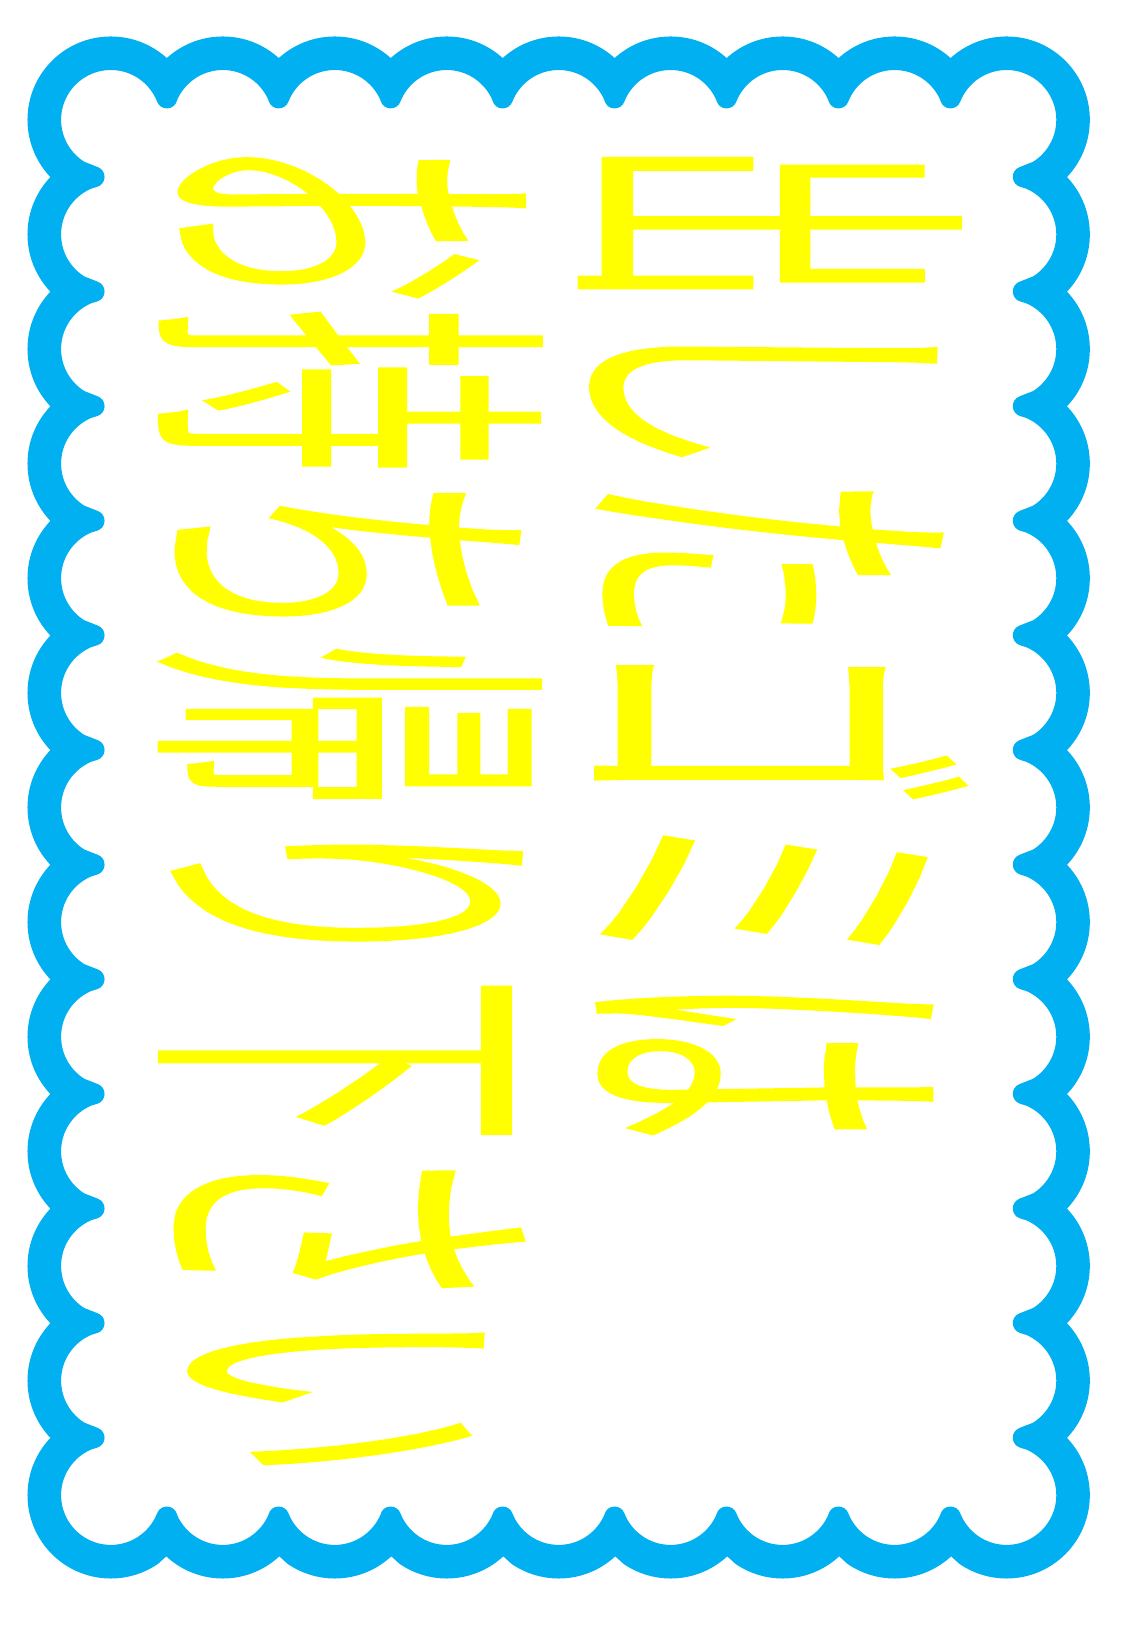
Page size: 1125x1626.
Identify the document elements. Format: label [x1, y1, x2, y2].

text_box [35, 44, 1082, 1571]
